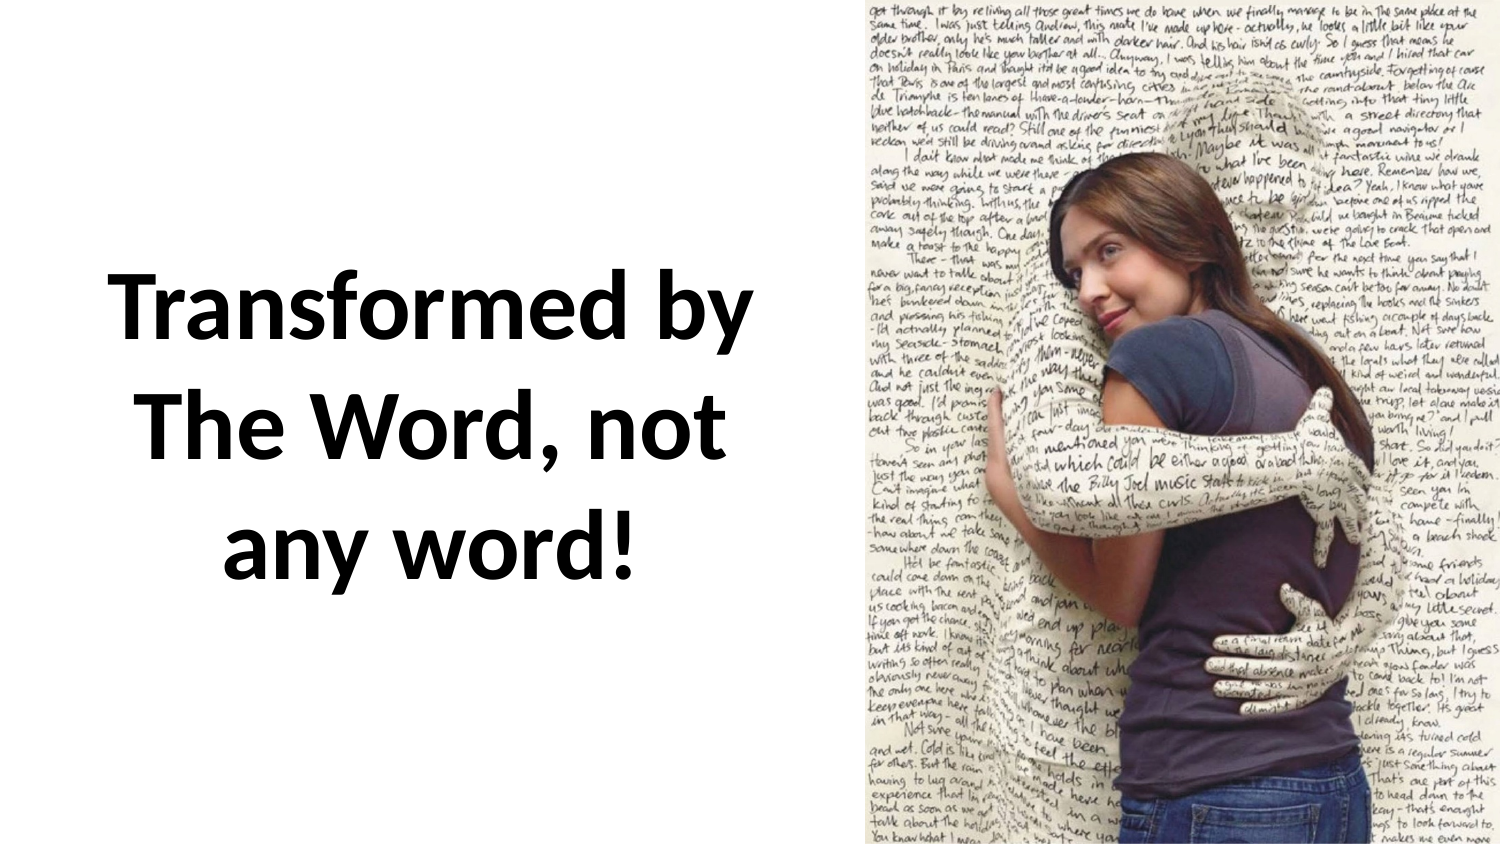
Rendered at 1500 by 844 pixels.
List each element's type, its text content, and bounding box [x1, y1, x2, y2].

picture [864, 0, 1500, 844]
text_box Transformed by The Word, not any word! [41, 232, 821, 608]
